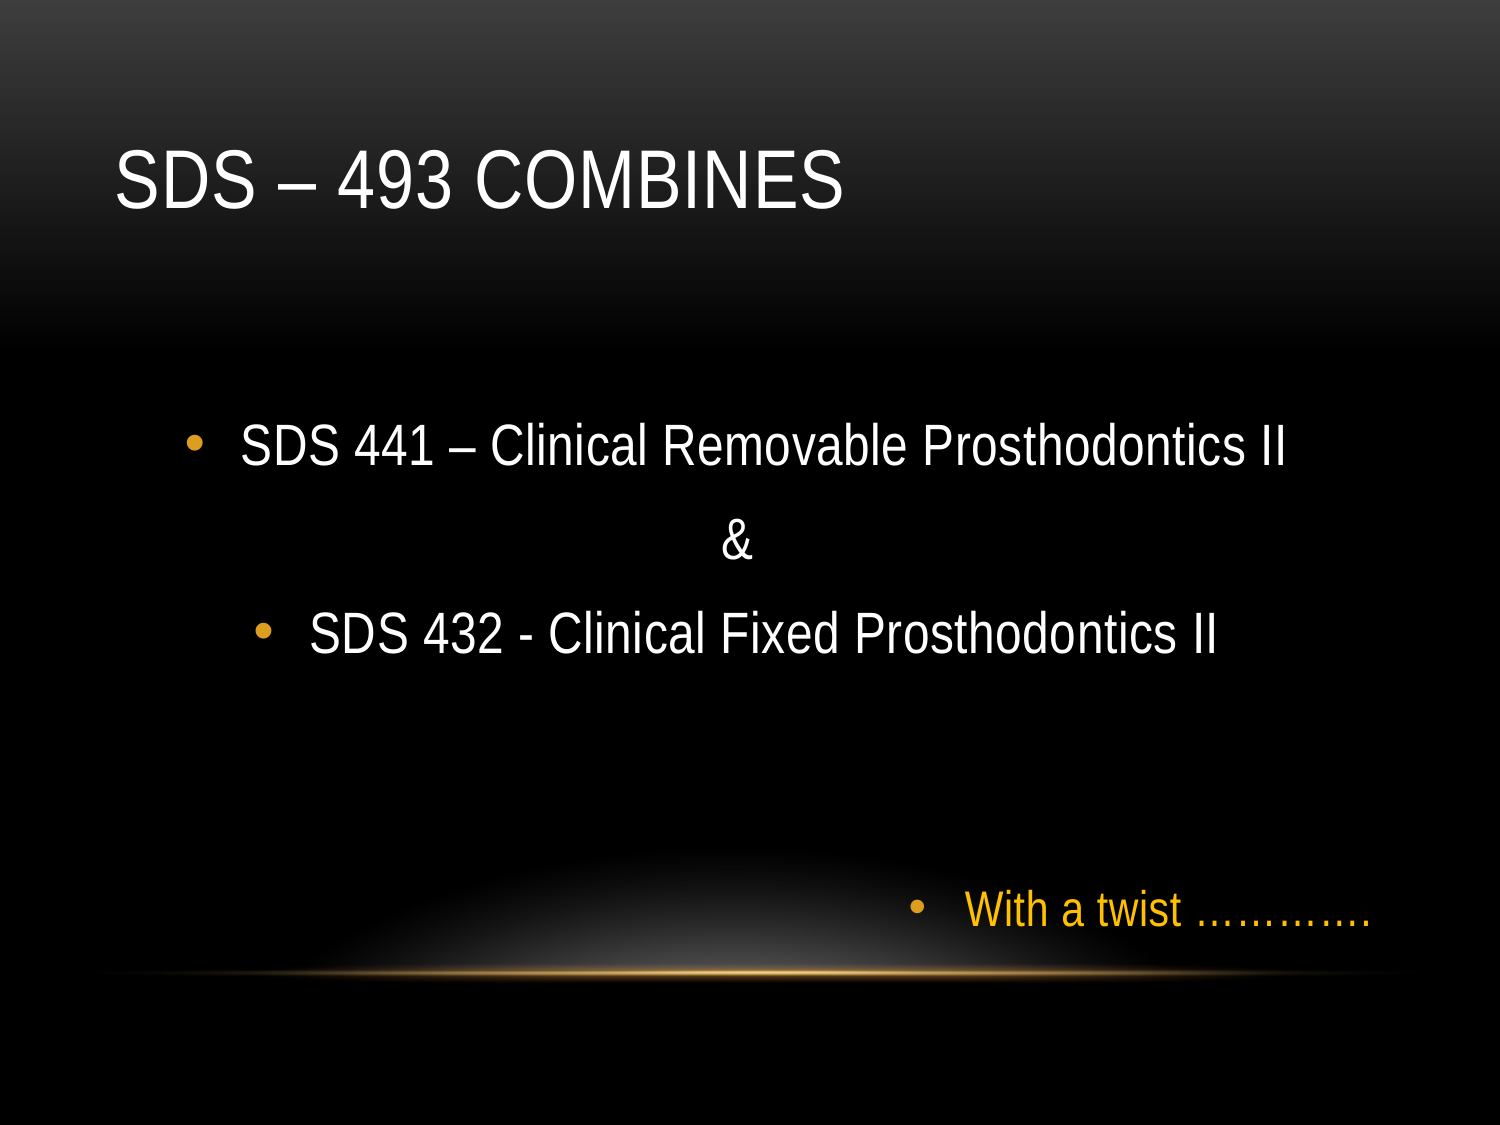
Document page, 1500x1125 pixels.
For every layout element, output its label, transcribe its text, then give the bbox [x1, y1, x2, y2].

title SDS – 493 combines [99, 45, 1400, 233]
picture [0, 0, 1500, 1125]
list SDS 441 – Clinical Removable Prosthodontics II & SDS 432 - Clinical Fixed Prosthodontics II With a twist …………. [87, 399, 1388, 975]
